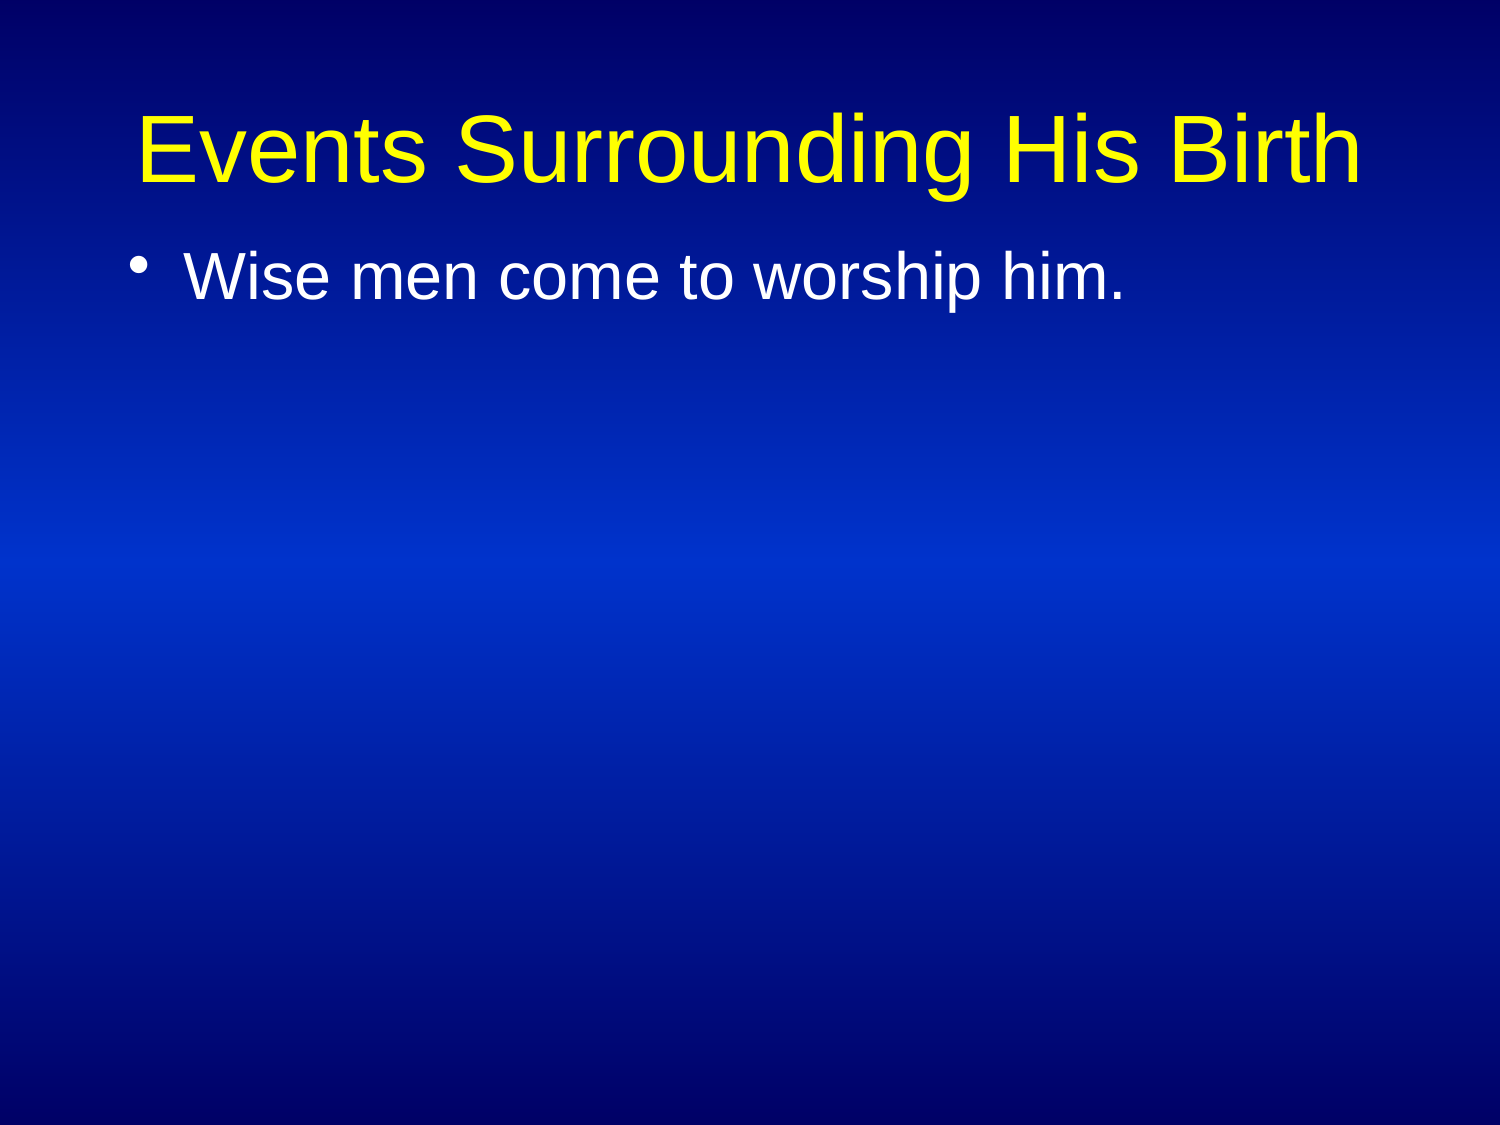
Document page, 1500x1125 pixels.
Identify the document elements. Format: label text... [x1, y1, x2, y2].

title Events Surrounding His Birth [37, 50, 1463, 238]
list Wise men come to worship him. [112, 224, 1438, 1100]
